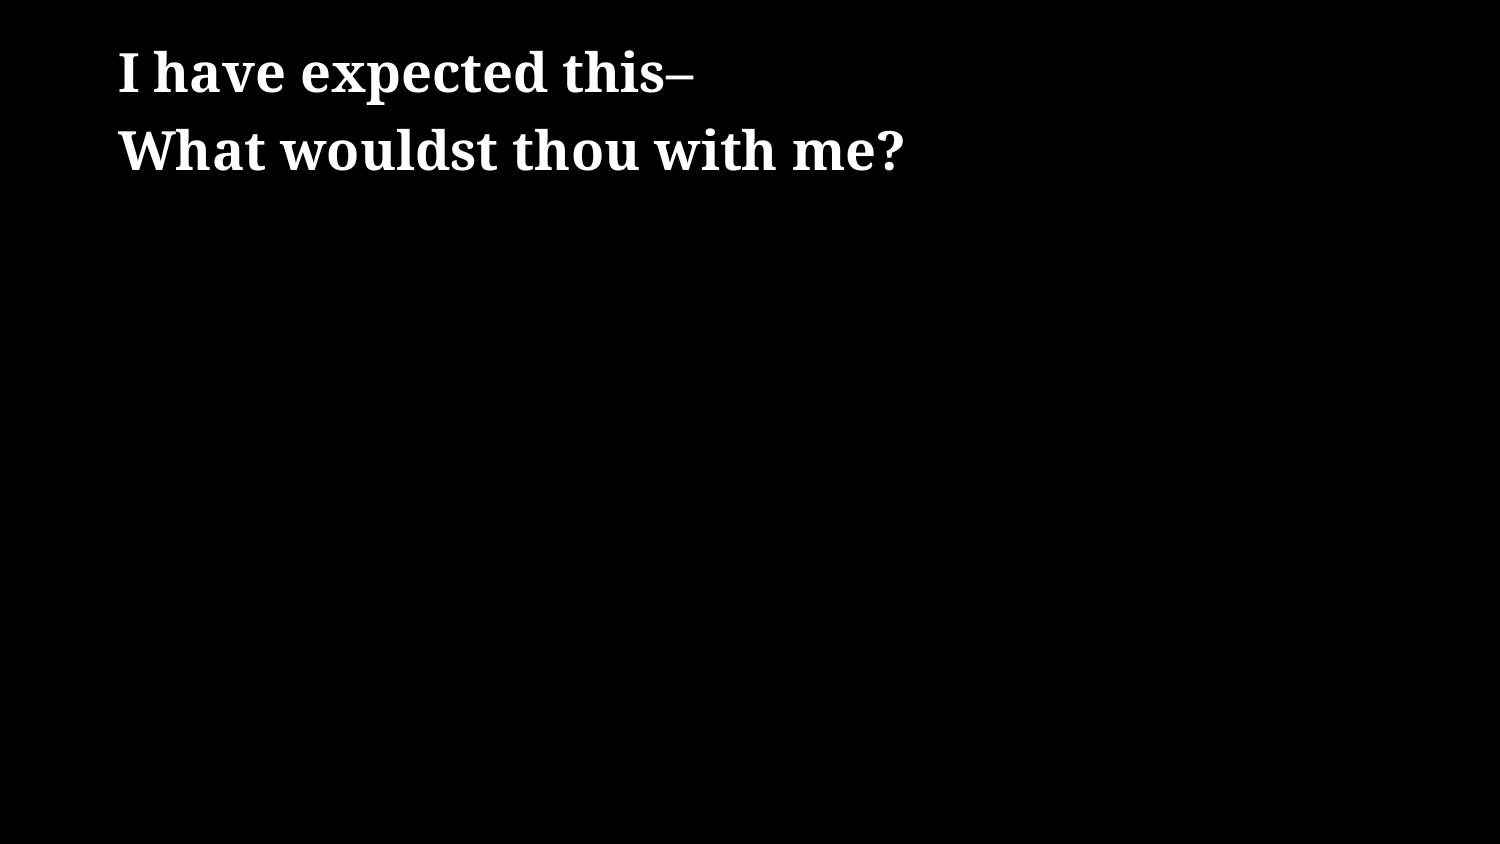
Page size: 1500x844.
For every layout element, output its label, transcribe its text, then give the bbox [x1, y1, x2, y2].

title I have expected this– What wouldst thou with me? [103, 17, 1397, 299]
